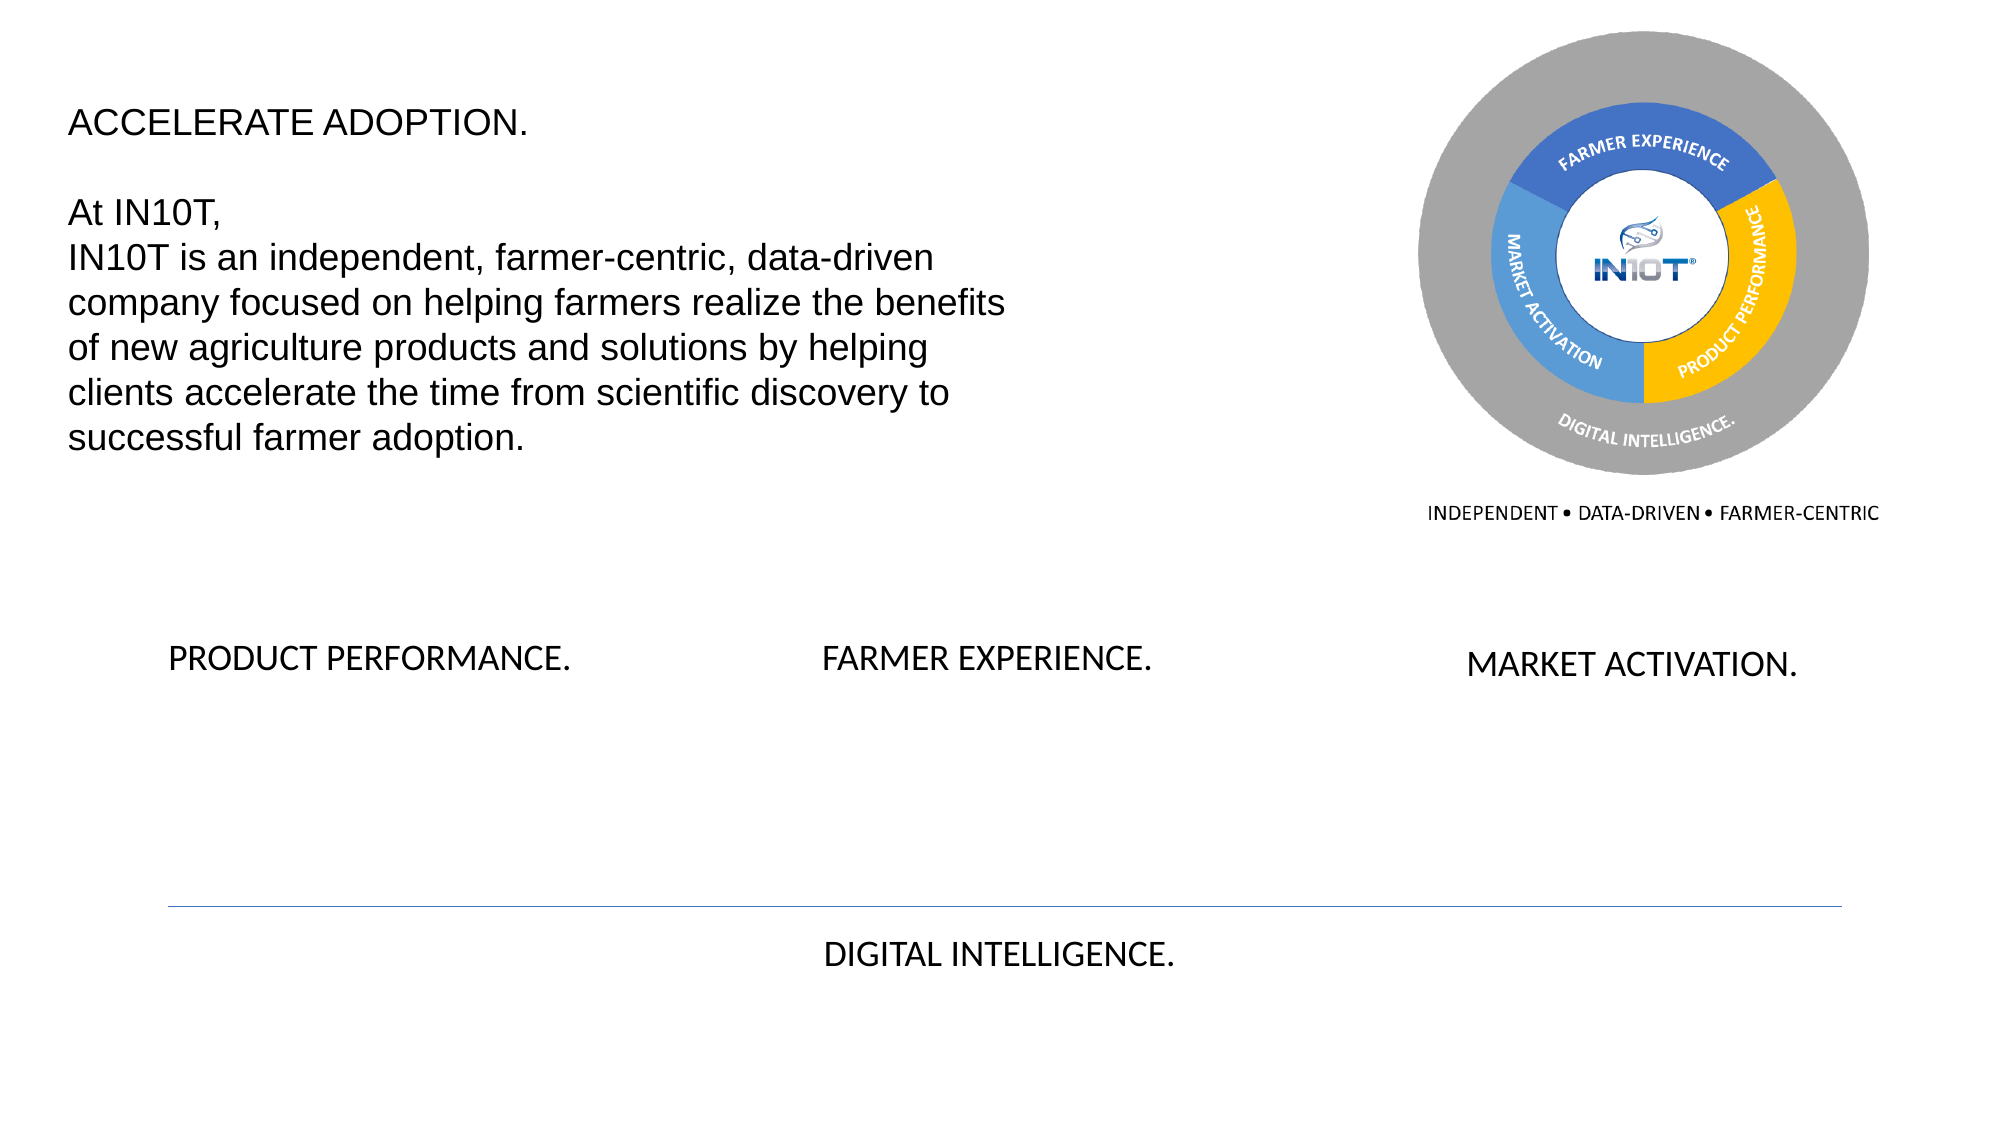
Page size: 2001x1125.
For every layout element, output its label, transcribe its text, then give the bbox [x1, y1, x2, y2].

text_box PRODUCT PERFORMANCE. [149, 625, 591, 686]
text_box FARMER EXPERIENCE. [778, 625, 1197, 686]
text_box DIGITAL INTELLIGENCE. [779, 921, 1221, 982]
text_box ACCELERATE ADOPTION. At IN10T, IN10T is an independent, farmer-centric, data-driven company focused on helping farmers realize the benefits of new agriculture products and solutions by helping clients accelerate the time from scientific discovery to successful farmer adoption. [53, 90, 1054, 465]
text_box MARKET ACTIVATION. [1423, 631, 1842, 692]
picture [1408, 31, 1897, 539]
